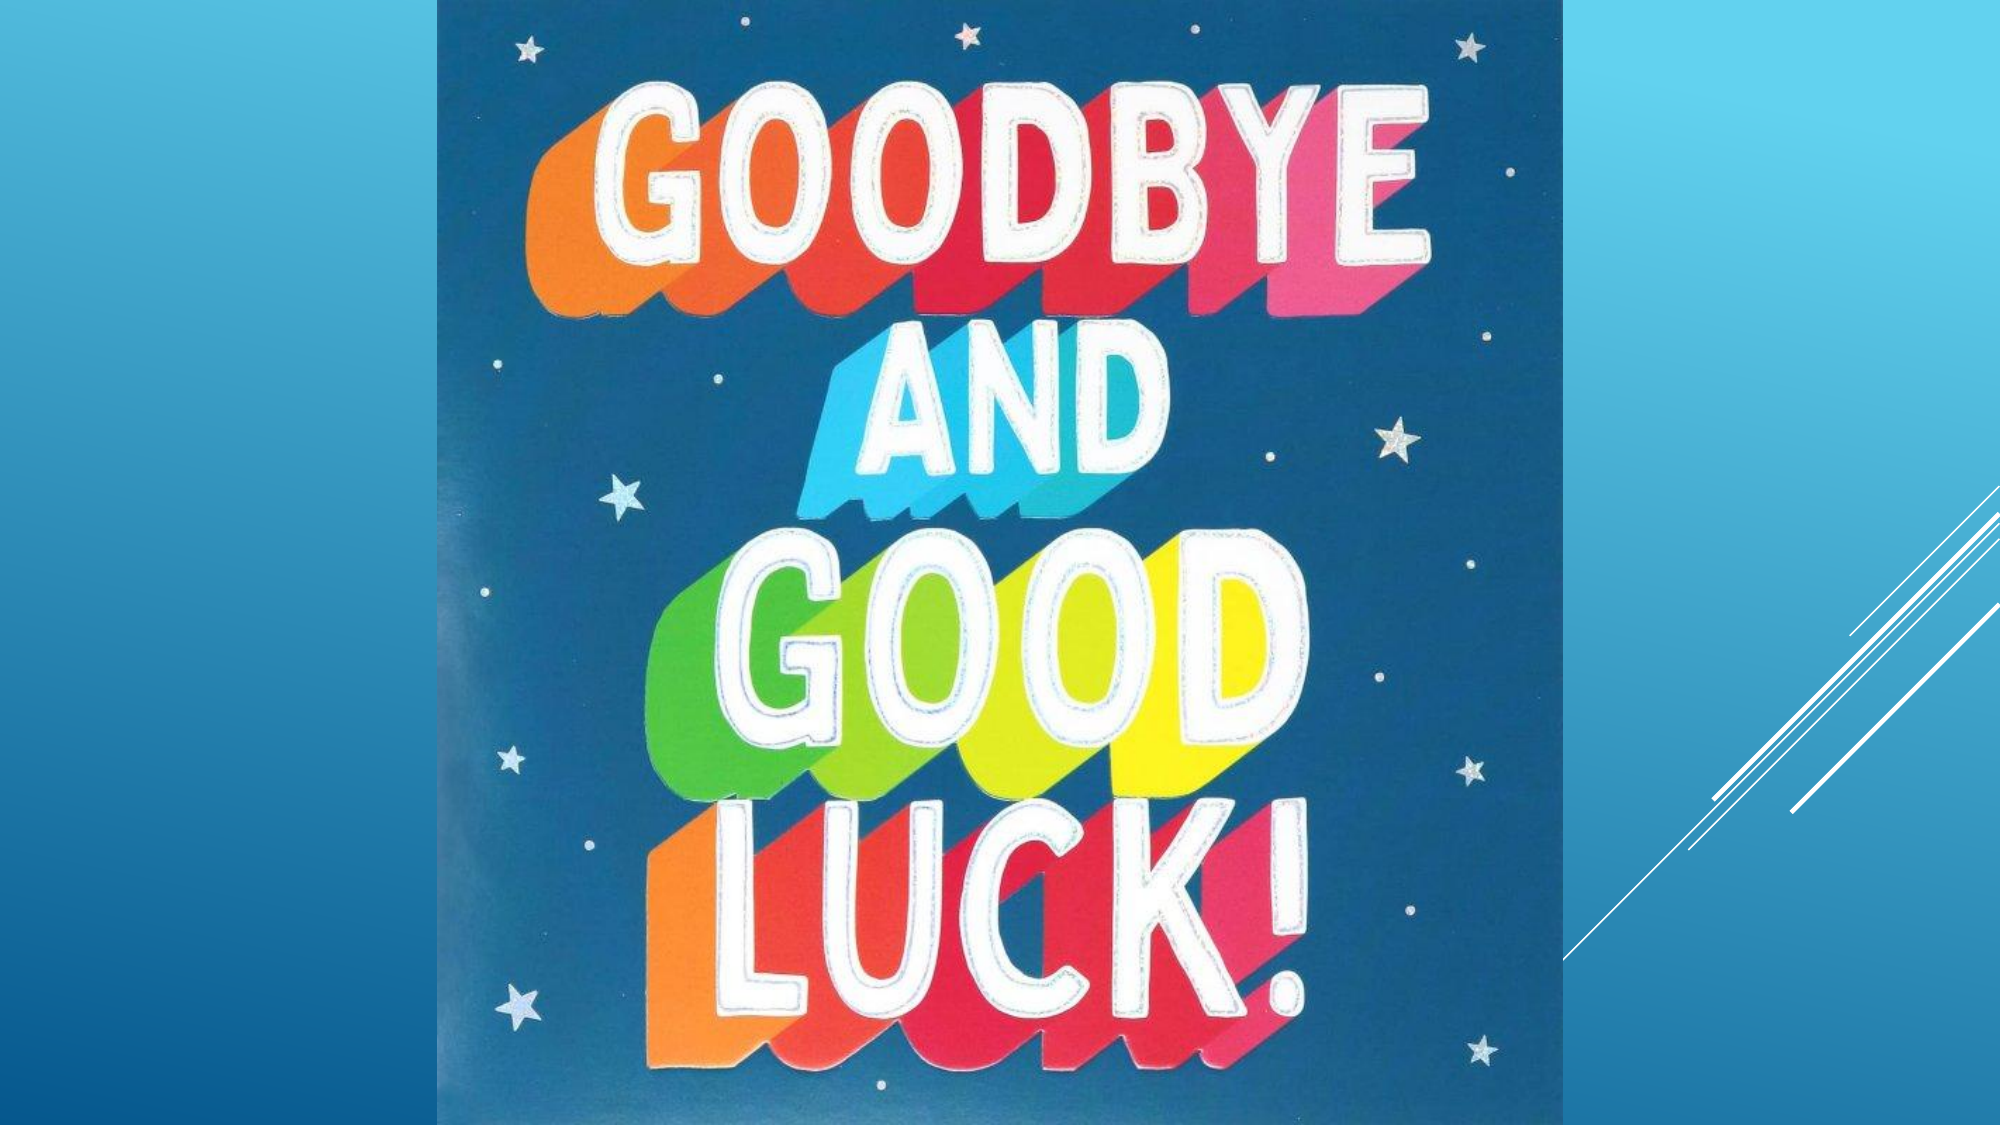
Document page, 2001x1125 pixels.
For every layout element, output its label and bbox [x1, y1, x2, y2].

picture [437, 0, 1563, 1125]
